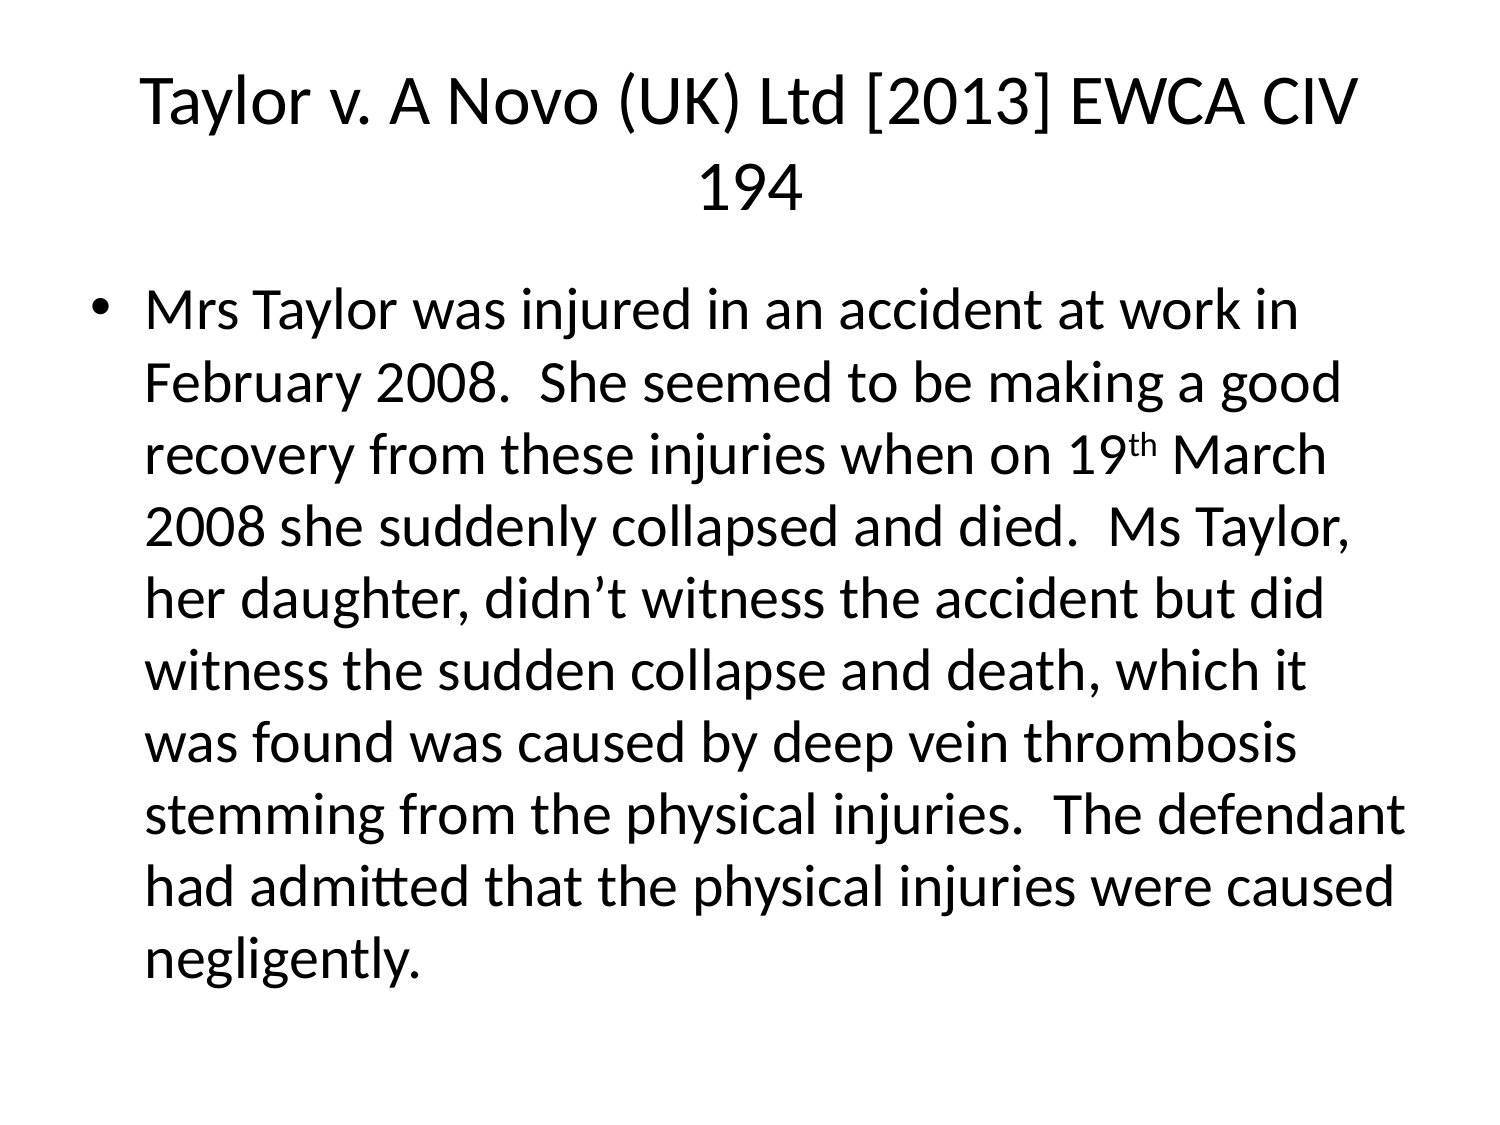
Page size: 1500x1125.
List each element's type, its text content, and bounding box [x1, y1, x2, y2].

list Mrs Taylor was injured in an accident at work in February 2008. She seemed to be making a good recovery from these injuries when on 19th March 2008 she suddenly collapsed and died. Ms Taylor, her daughter, didn’t witness the accident but did witness the sudden collapse and death, which it was found was caused by deep vein thrombosis stemming from the physical injuries. The defendant had admitted that the physical injuries were caused negligently. [75, 262, 1425, 1005]
title Taylor v. A Novo (UK) Ltd [2013] EWCA CIV 194 [75, 45, 1425, 233]
